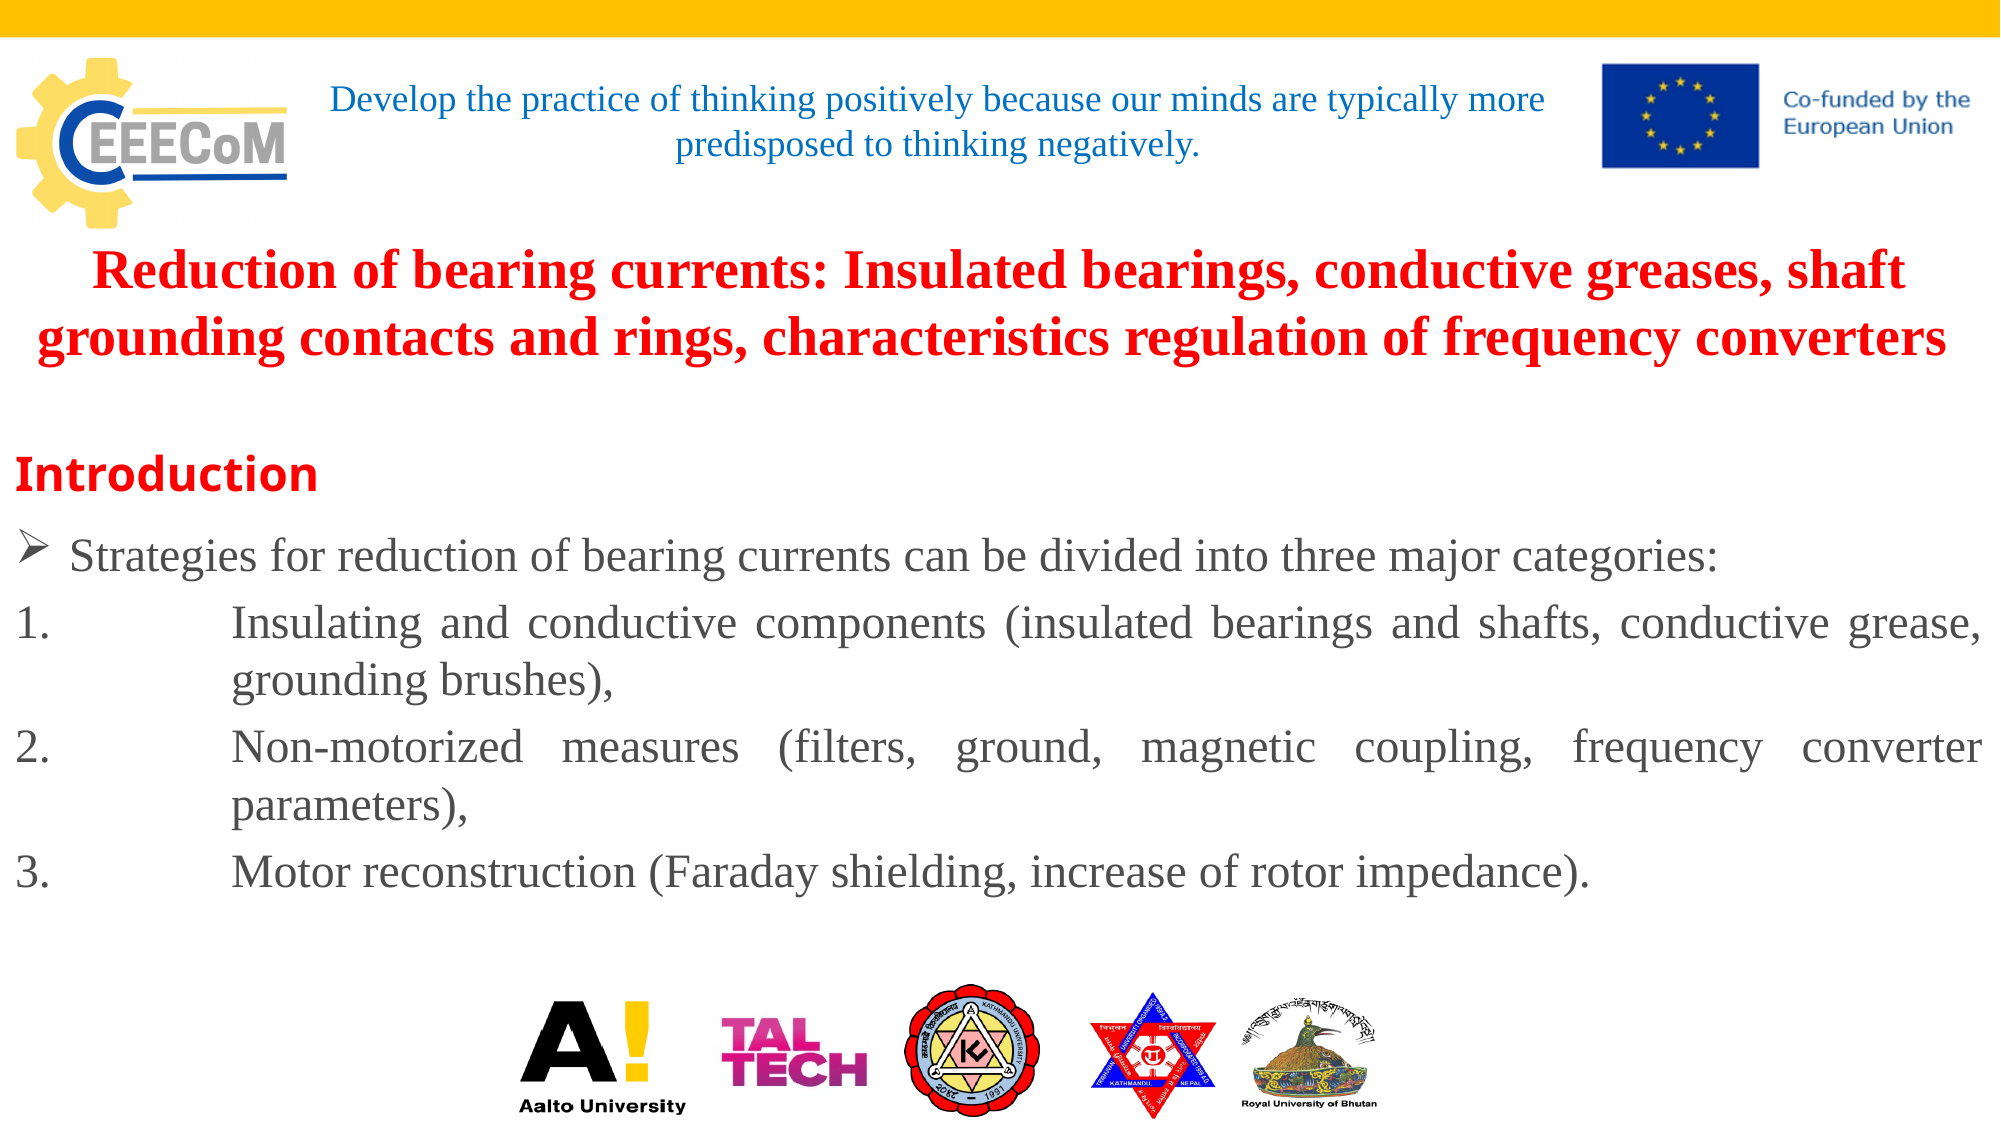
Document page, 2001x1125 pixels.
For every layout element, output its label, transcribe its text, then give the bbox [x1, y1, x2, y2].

title Develop the practice of thinking positively because our minds are typically more predisposed to thinking negatively. [312, 37, 1565, 201]
picture [11, 50, 299, 224]
list Reduction of bearing currents: Insulated bearings, conductive greases, shaft grounding contacts and rings, characteristics regulation of frequency converters Introduction Strategies for reduction of bearing currents can be divided into three major categories: Insulating and conductive components (insulated bearings and shafts, conductive grease, grounding brushes), Non-motorized measures (filters, ground, magnetic coupling, frequency converter parameters), Motor reconstruction (Faraday shielding, increase of rotor impedance). [0, 224, 2000, 975]
picture [1595, 46, 2000, 181]
picture [512, 984, 1382, 1125]
